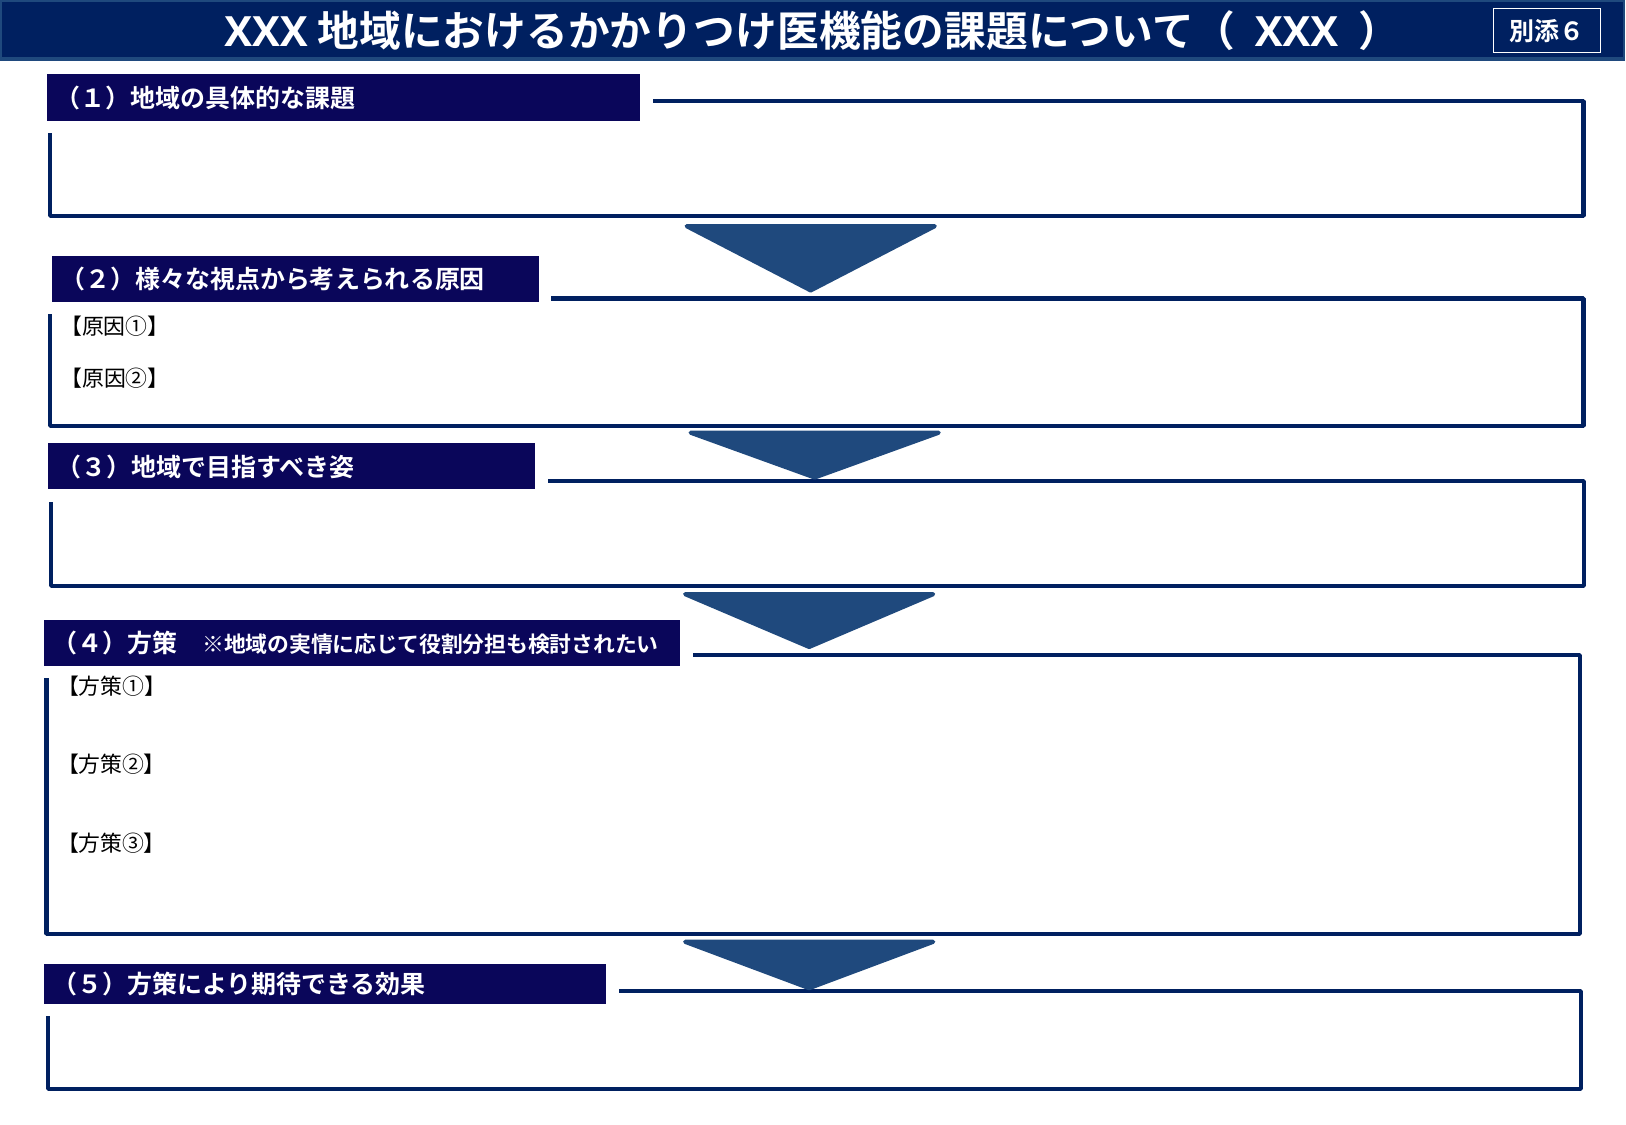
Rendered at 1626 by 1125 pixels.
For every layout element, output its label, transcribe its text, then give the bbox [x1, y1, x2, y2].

text_box 別添６ [1493, 8, 1601, 53]
text_box [688, 430, 941, 435]
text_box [37, 956, 1582, 1090]
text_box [40, 67, 1584, 217]
text_box （２）様々な視点から考えられる原因 [45, 249, 546, 308]
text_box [37, 613, 1581, 934]
text_box [684, 225, 937, 293]
text_box [683, 942, 935, 955]
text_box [41, 436, 1585, 587]
text_box 【原因①】 【原因②】 [45, 304, 1580, 399]
text_box [48, 296, 1586, 428]
text_box XXX地域におけるかかりつけ医機能の課題について（ XXX ） [0, 0, 1625, 61]
text_box [683, 595, 935, 612]
